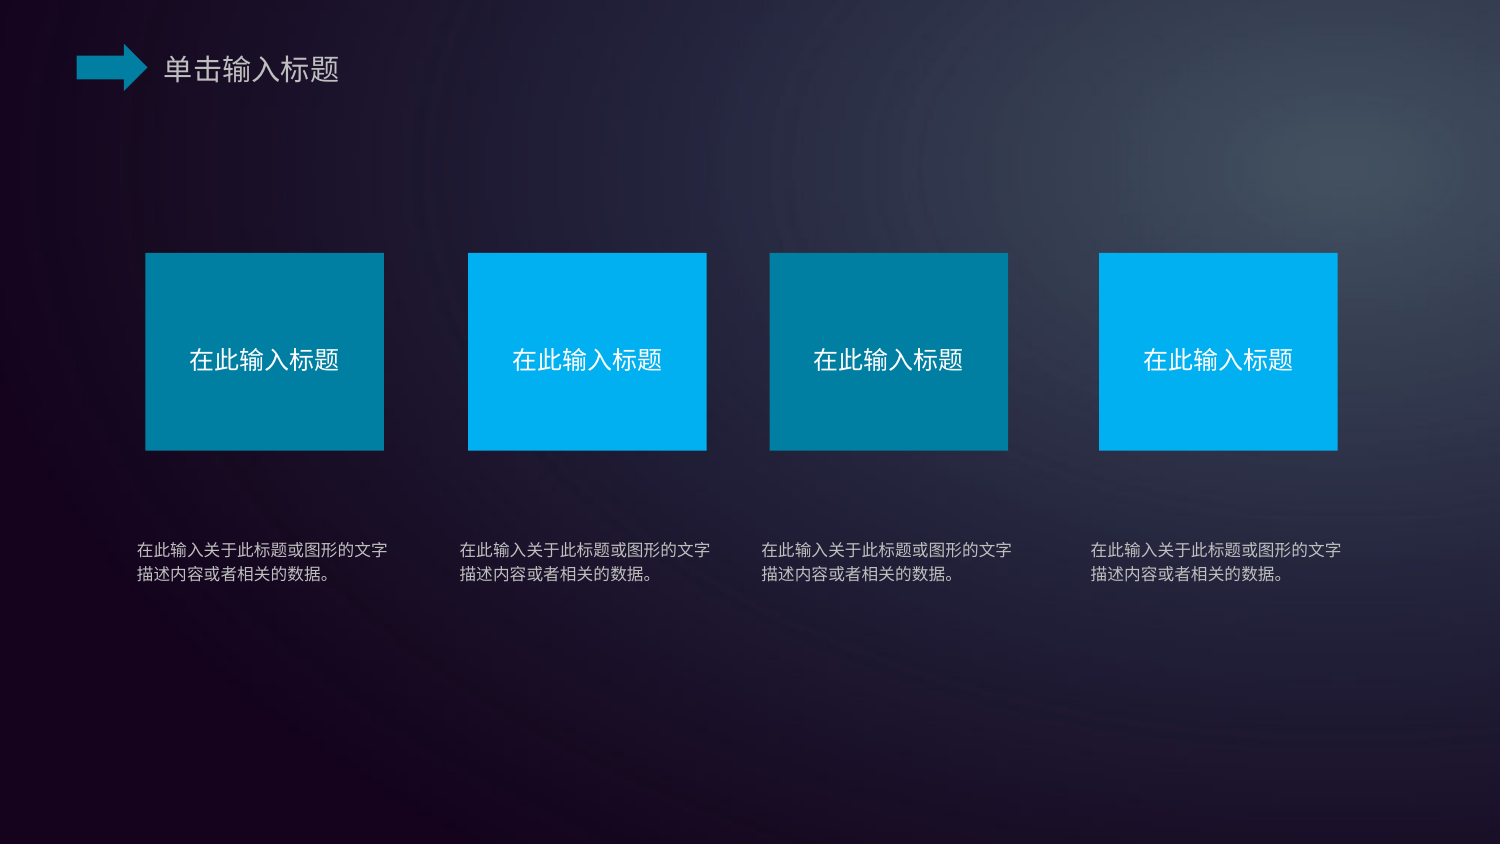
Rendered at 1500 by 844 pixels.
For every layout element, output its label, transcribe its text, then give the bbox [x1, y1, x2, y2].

text_box 在此输入标题 [1097, 251, 1340, 453]
picture [0, 0, 1500, 844]
text_box 在此输入标题 [768, 251, 1010, 453]
text_box 在此输入标题 [143, 251, 386, 453]
text_box 在此输入关于此标题或图形的文字描述内容或者相关的数据。 [448, 528, 727, 590]
text_box 在此输入标题 [466, 251, 709, 453]
text_box 在此输入关于此标题或图形的文字描述内容或者相关的数据。 [749, 528, 1028, 590]
text_box 在此输入关于此标题或图形的文字描述内容或者相关的数据。 [1079, 528, 1358, 590]
text_box 在此输入关于此标题或图形的文字描述内容或者相关的数据。 [125, 528, 404, 590]
